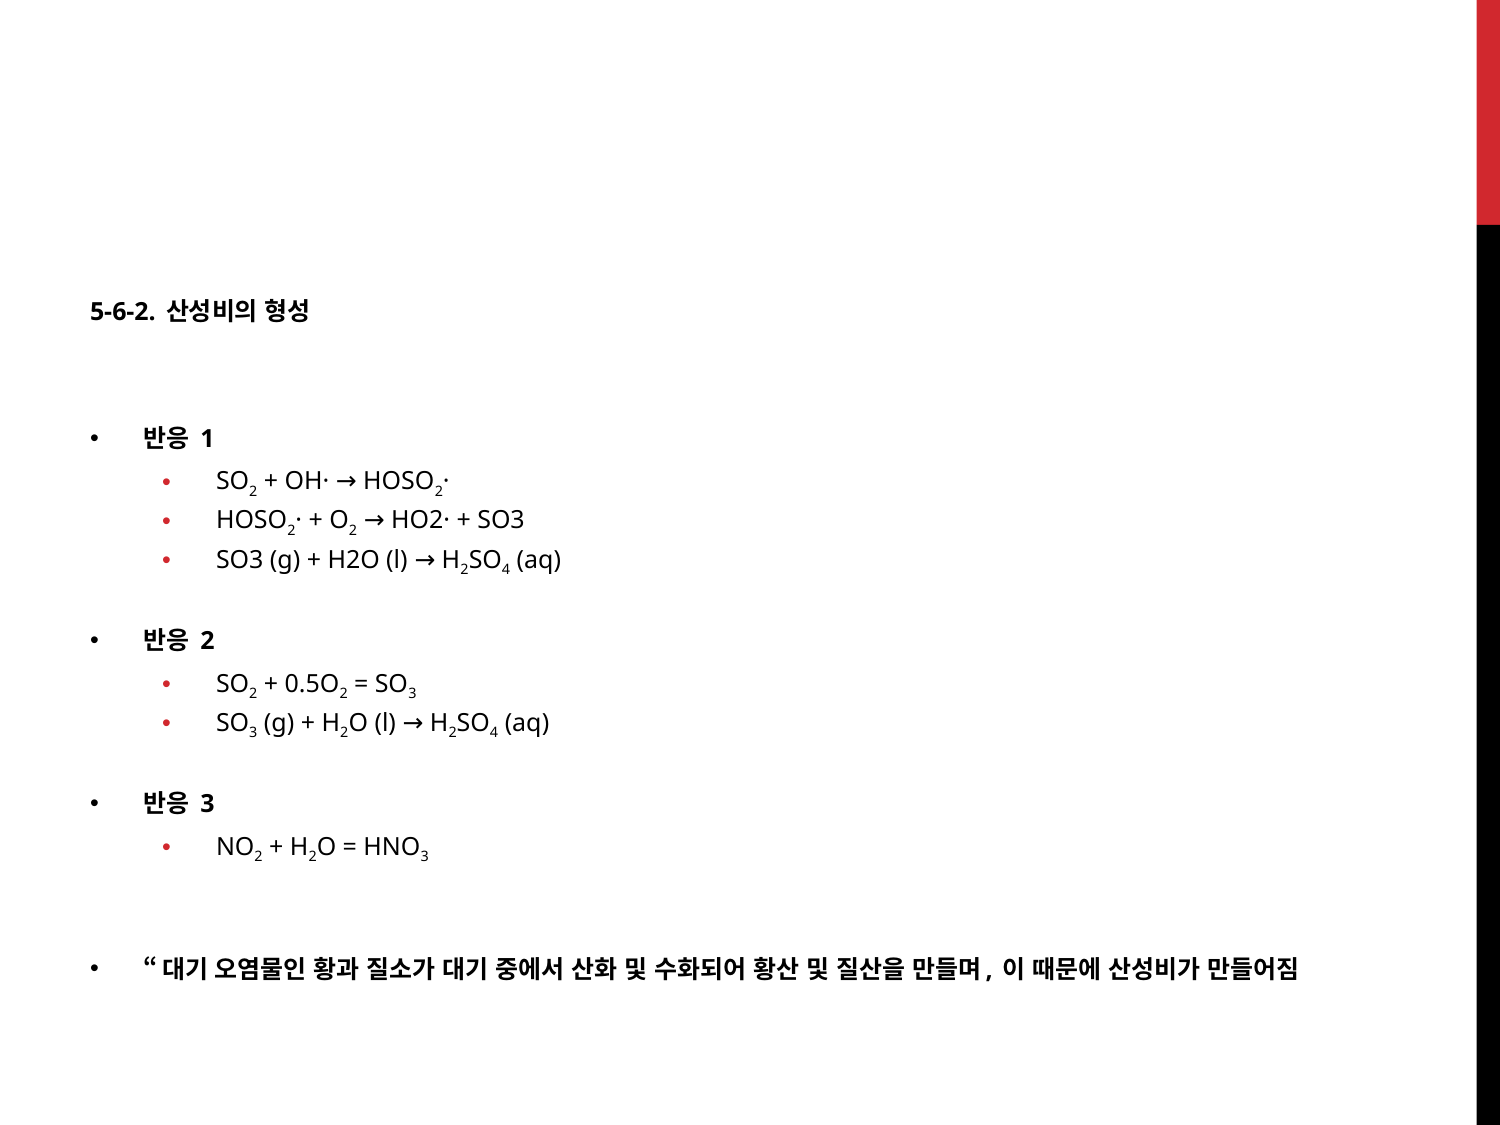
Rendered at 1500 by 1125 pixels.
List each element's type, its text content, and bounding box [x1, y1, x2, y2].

list 5-6-2. 산성비의 형성 반응 1 SO2 + OH· → HOSO2· HOSO2· + O2 → HO2· + SO3 SO3 (g) + H2O (l) → H2SO4 (aq) 반응 2 SO2 + 0.5O2 = SO3 SO3 (g) + H2O (l) → H2SO4 (aq) 반응 3 NO2 + H2O = HNO3 “대기 오염물인 황과 질소가 대기 중에서 산화 및 수화되어 황산 및 질산을 만들며, 이 때문에 산성비가 만들어짐 [75, 287, 1325, 1005]
